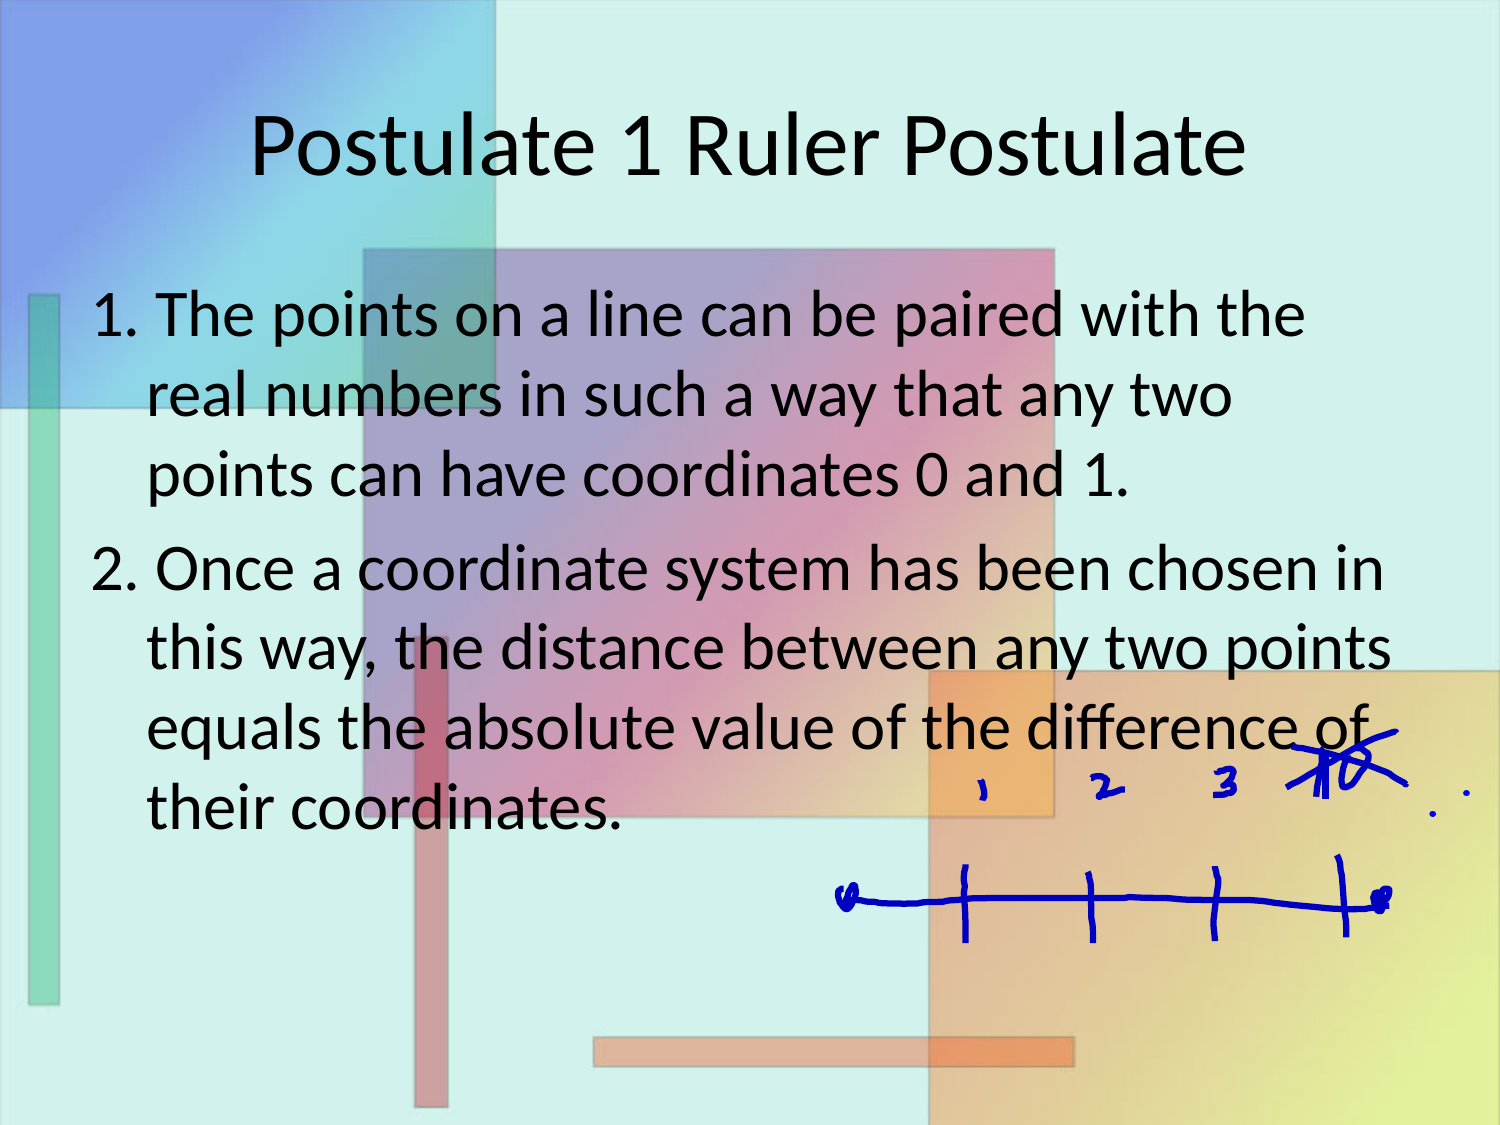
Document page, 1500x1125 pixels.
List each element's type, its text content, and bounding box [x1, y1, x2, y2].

text_box [1091, 775, 1125, 798]
text_box [1285, 730, 1398, 789]
text_box [1086, 871, 1094, 944]
text_box [837, 884, 857, 910]
text_box [1092, 896, 1214, 904]
text_box [963, 864, 967, 944]
title Postulate 1 Ruler Postulate [75, 45, 1425, 233]
text_box [1217, 899, 1343, 910]
text_box [1340, 758, 1407, 786]
text_box [1213, 768, 1235, 796]
text_box [966, 897, 1089, 903]
text_box [1212, 866, 1220, 942]
text_box [1318, 756, 1323, 767]
text_box [979, 780, 986, 801]
text_box [1349, 750, 1370, 763]
text_box [1372, 887, 1391, 912]
picture [0, 0, 1500, 1125]
text_box [1340, 764, 1364, 789]
text_box [1315, 771, 1321, 797]
text_box [1291, 745, 1339, 760]
text_box [1336, 854, 1347, 938]
list 1. The points on a line can be paired with the real numbers in such a way that any two points can have coordinates 0 and 1. 2. Once a coordinate system has been chosen in this way, the distance between any two points equals the absolute value of the difference of their coordinates. [75, 262, 1425, 1005]
text_box [1345, 905, 1375, 910]
text_box [855, 898, 963, 905]
